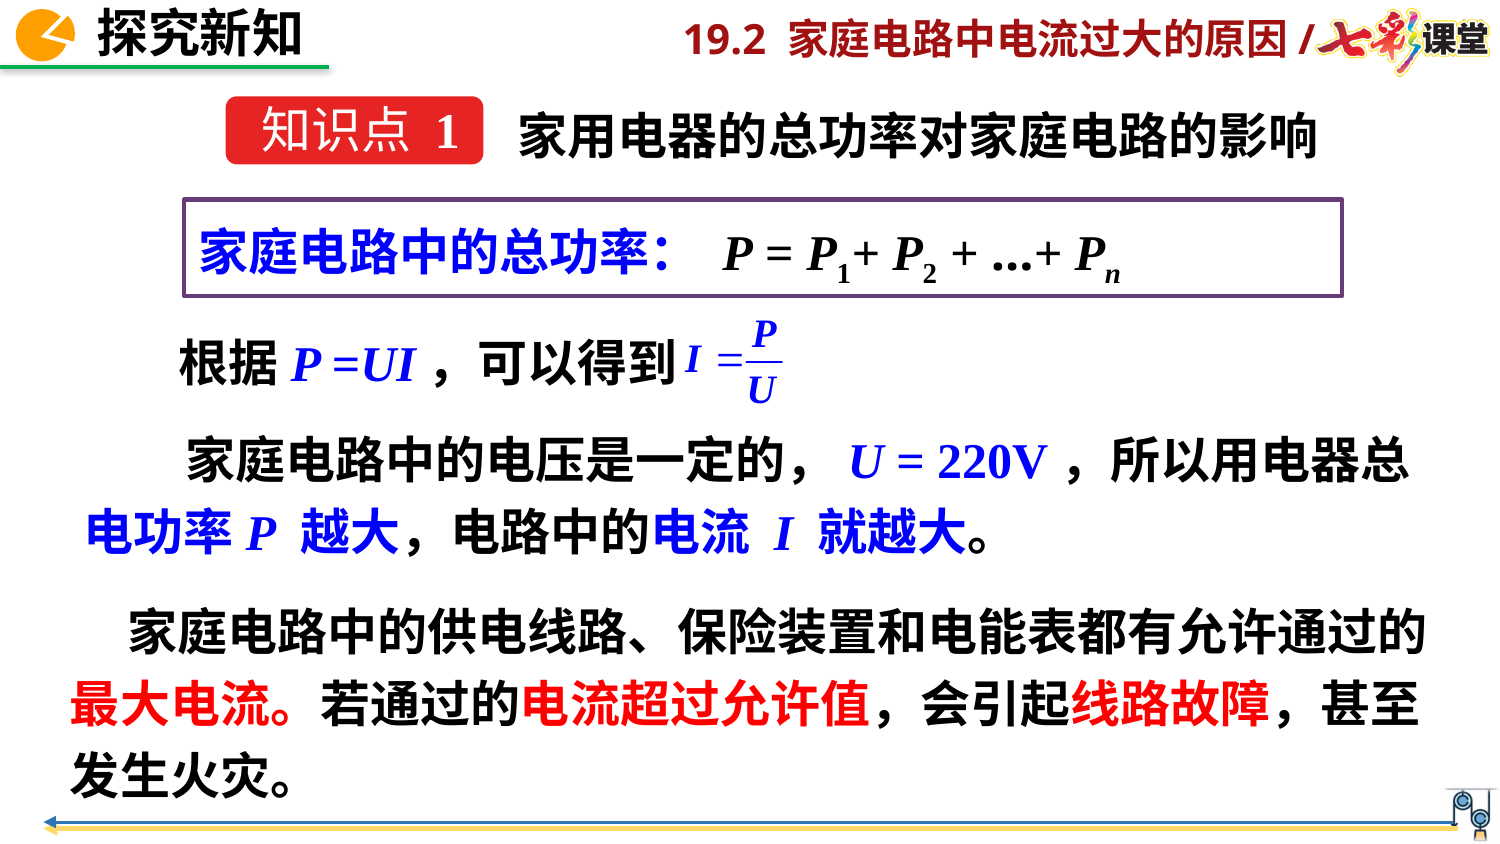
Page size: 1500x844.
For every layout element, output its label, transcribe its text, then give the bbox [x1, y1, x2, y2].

text_box 家庭电路中的供电线路、保险装置和电能表都有允许通过的最大电流。若通过的电流超过允许值，会引起线路故障，甚至发生火灾。 [55, 581, 1445, 813]
text_box 家用电器的总功率对家庭电路的影响 [503, 96, 1367, 172]
text_box 根据P =UI，可以得到 家庭电路中的电压是一定的，U = 220V，所以用电器总电功率P 越大，电路中的电流 I 就越大。 [68, 311, 1445, 568]
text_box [679, 311, 788, 410]
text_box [225, 96, 496, 167]
picture [1449, 793, 1493, 836]
picture [1313, 7, 1492, 77]
text_box 家庭电路中的总功率： P = P1+ P2 + …+ Pn [182, 197, 1344, 298]
